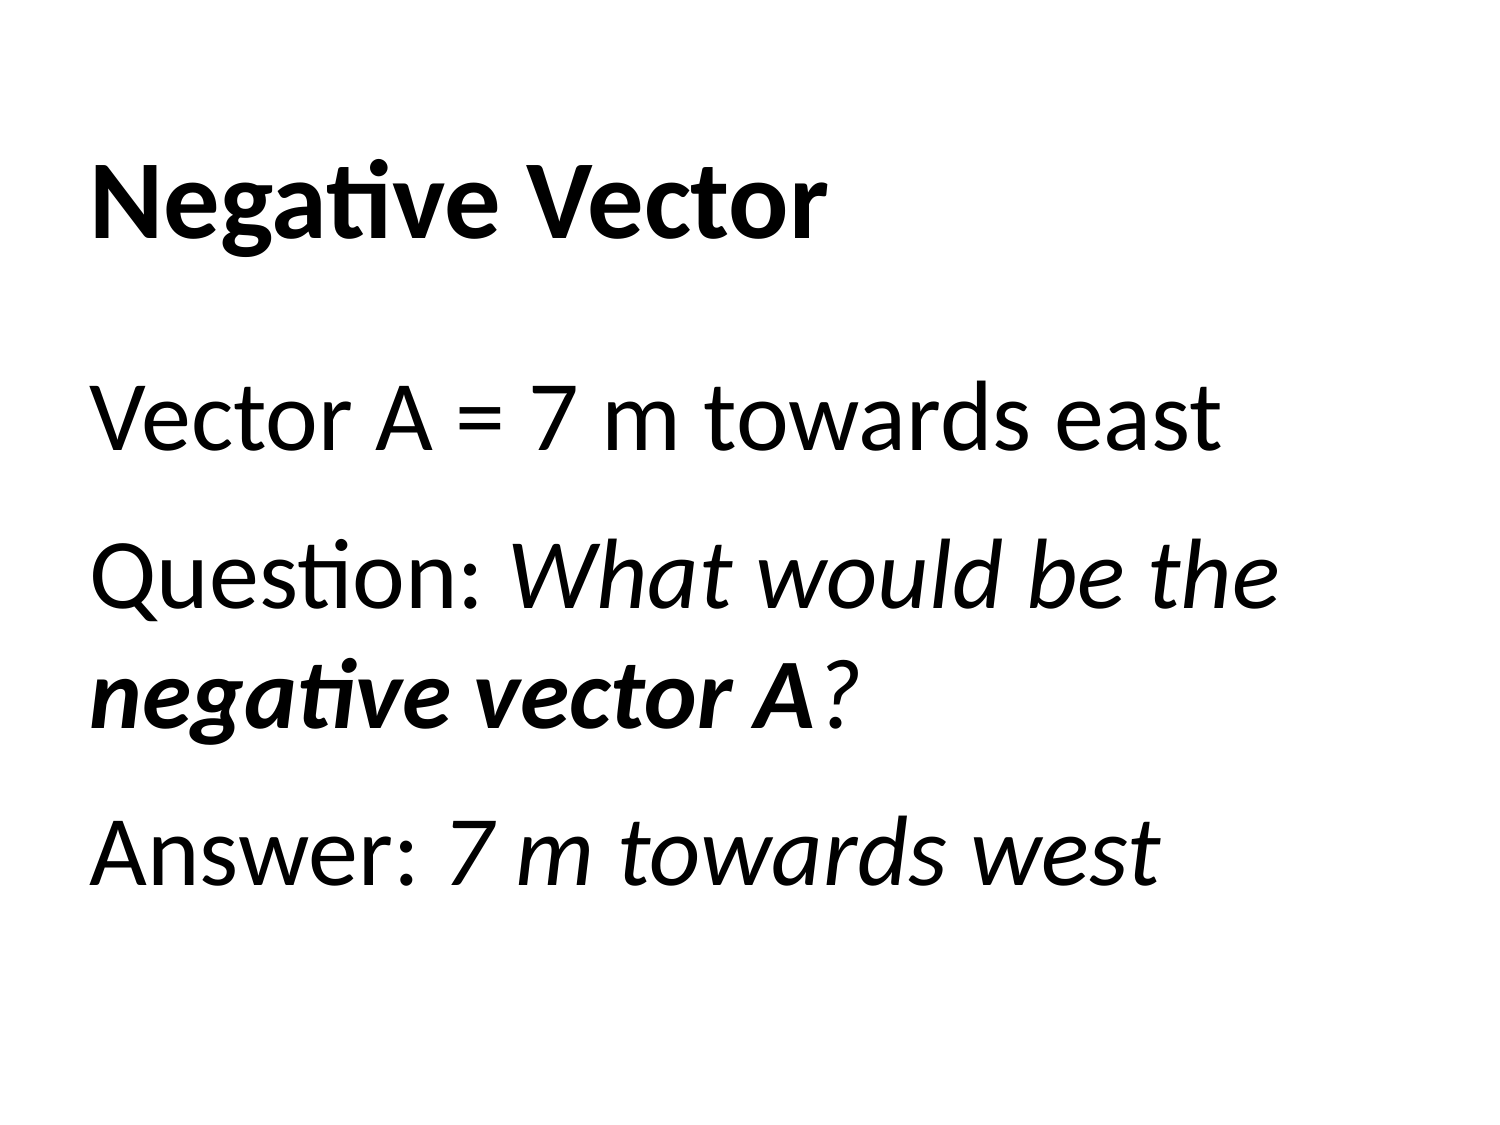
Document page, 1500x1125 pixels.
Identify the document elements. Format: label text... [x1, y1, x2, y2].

text_box Negative Vector Vector A = 7 m towards east Question: What would be the negative vector A? Answer: 7 m towards west [74, 118, 1438, 913]
